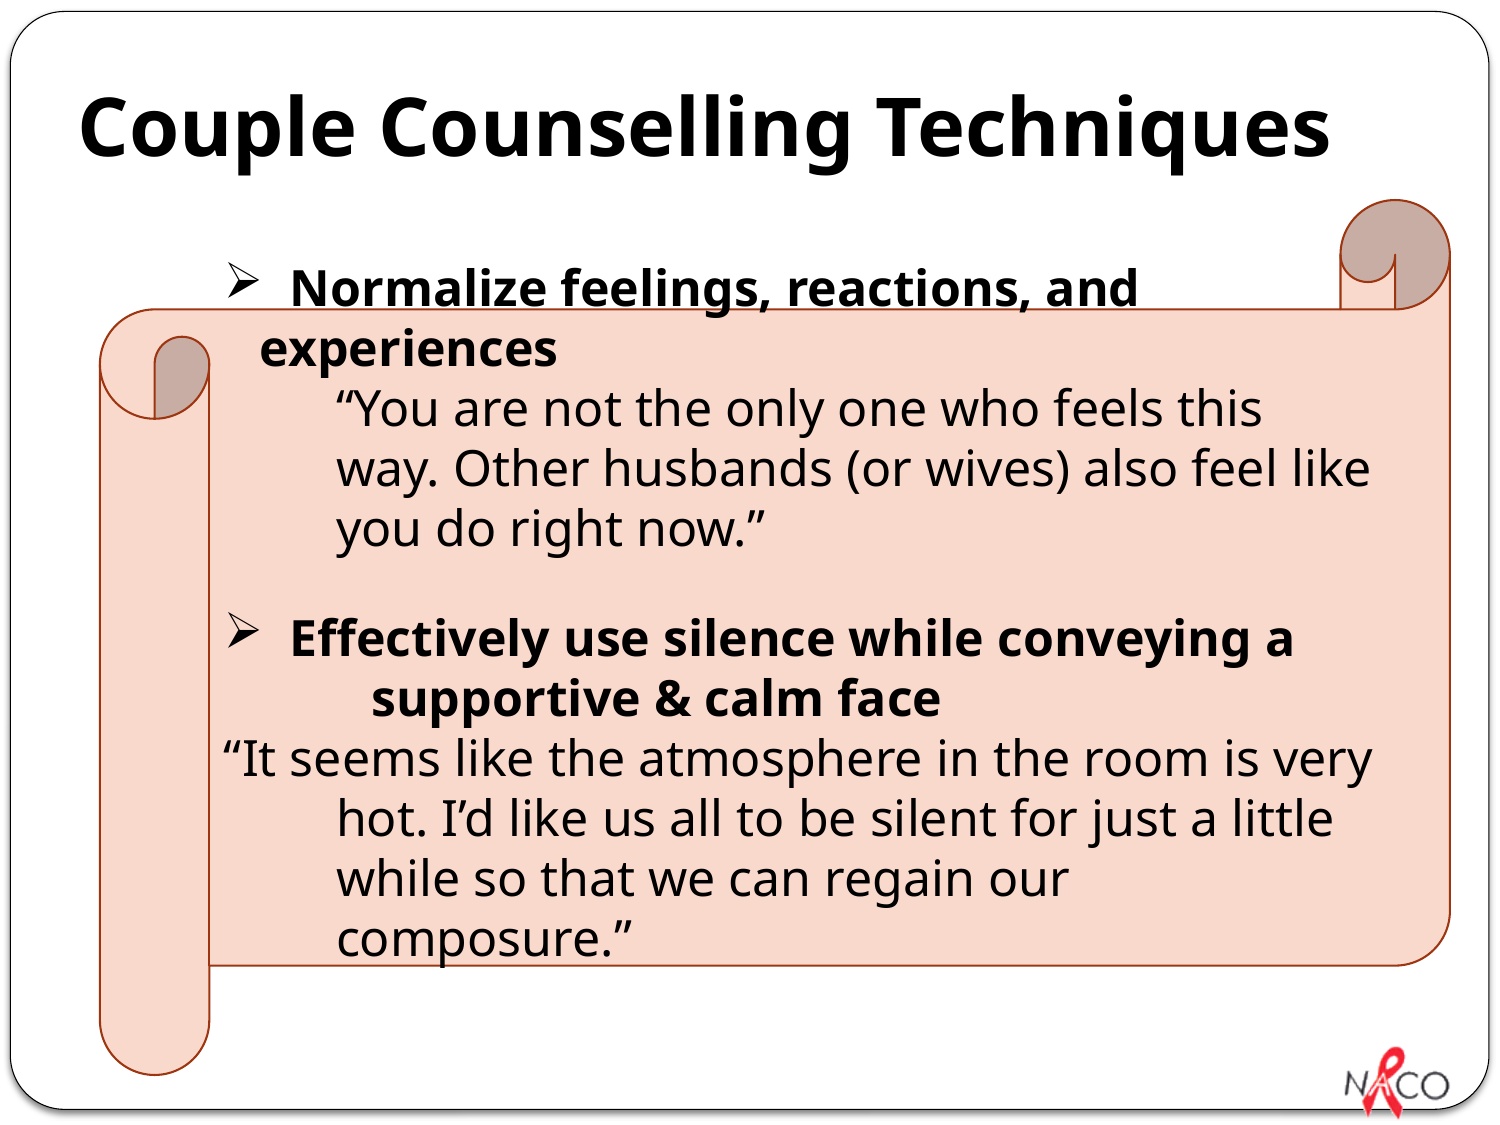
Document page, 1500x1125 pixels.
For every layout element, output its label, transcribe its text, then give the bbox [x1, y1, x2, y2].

text_box Normalize feelings, reactions, and experiences “You are not the only one who feels this way. Other husbands (or wives) also feel like you do right now.” Effectively use silence while conveying a supportive & calm face “It seems like the atmosphere in the room is very hot. I’d like us all to be silent for just a little while so that we can regain our composure.” [98, 198, 1451, 1077]
title Couple Counselling Techniques [62, 44, 1426, 188]
picture [1337, 1042, 1455, 1125]
